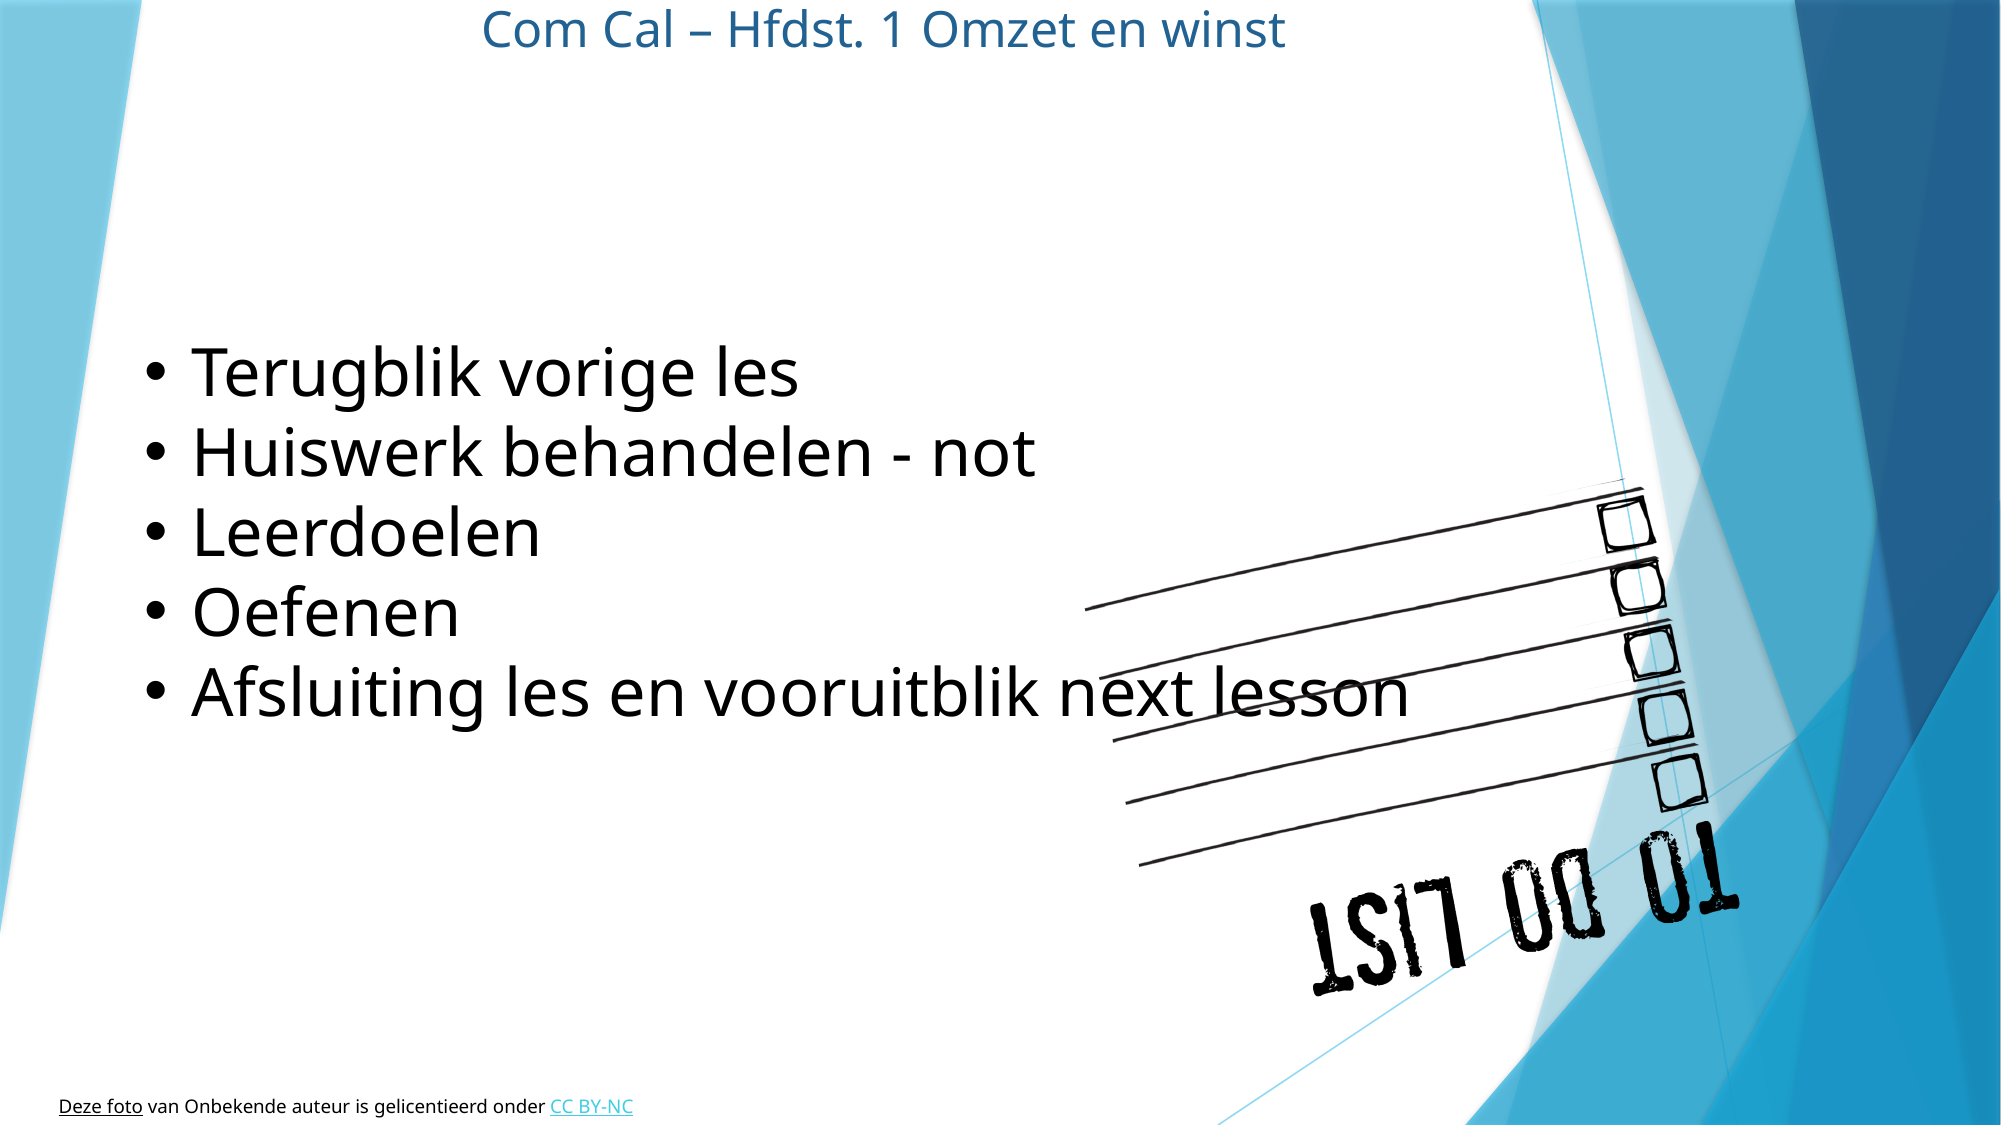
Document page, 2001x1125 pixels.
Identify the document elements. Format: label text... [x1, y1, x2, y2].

text_box Deze foto van Onbekende auteur is gelicentieerd onder CC BY-NC [43, 1087, 838, 1125]
text_box Terugblik vorige les Huiswerk behandelen - not Leerdoelen Oefenen Afsluiting les en vooruitblik next lesson [128, 321, 1455, 739]
picture [1061, 447, 1748, 1046]
text_box Com Cal – Hfdst. 1 Omzet en winst [0, 0, 1769, 66]
